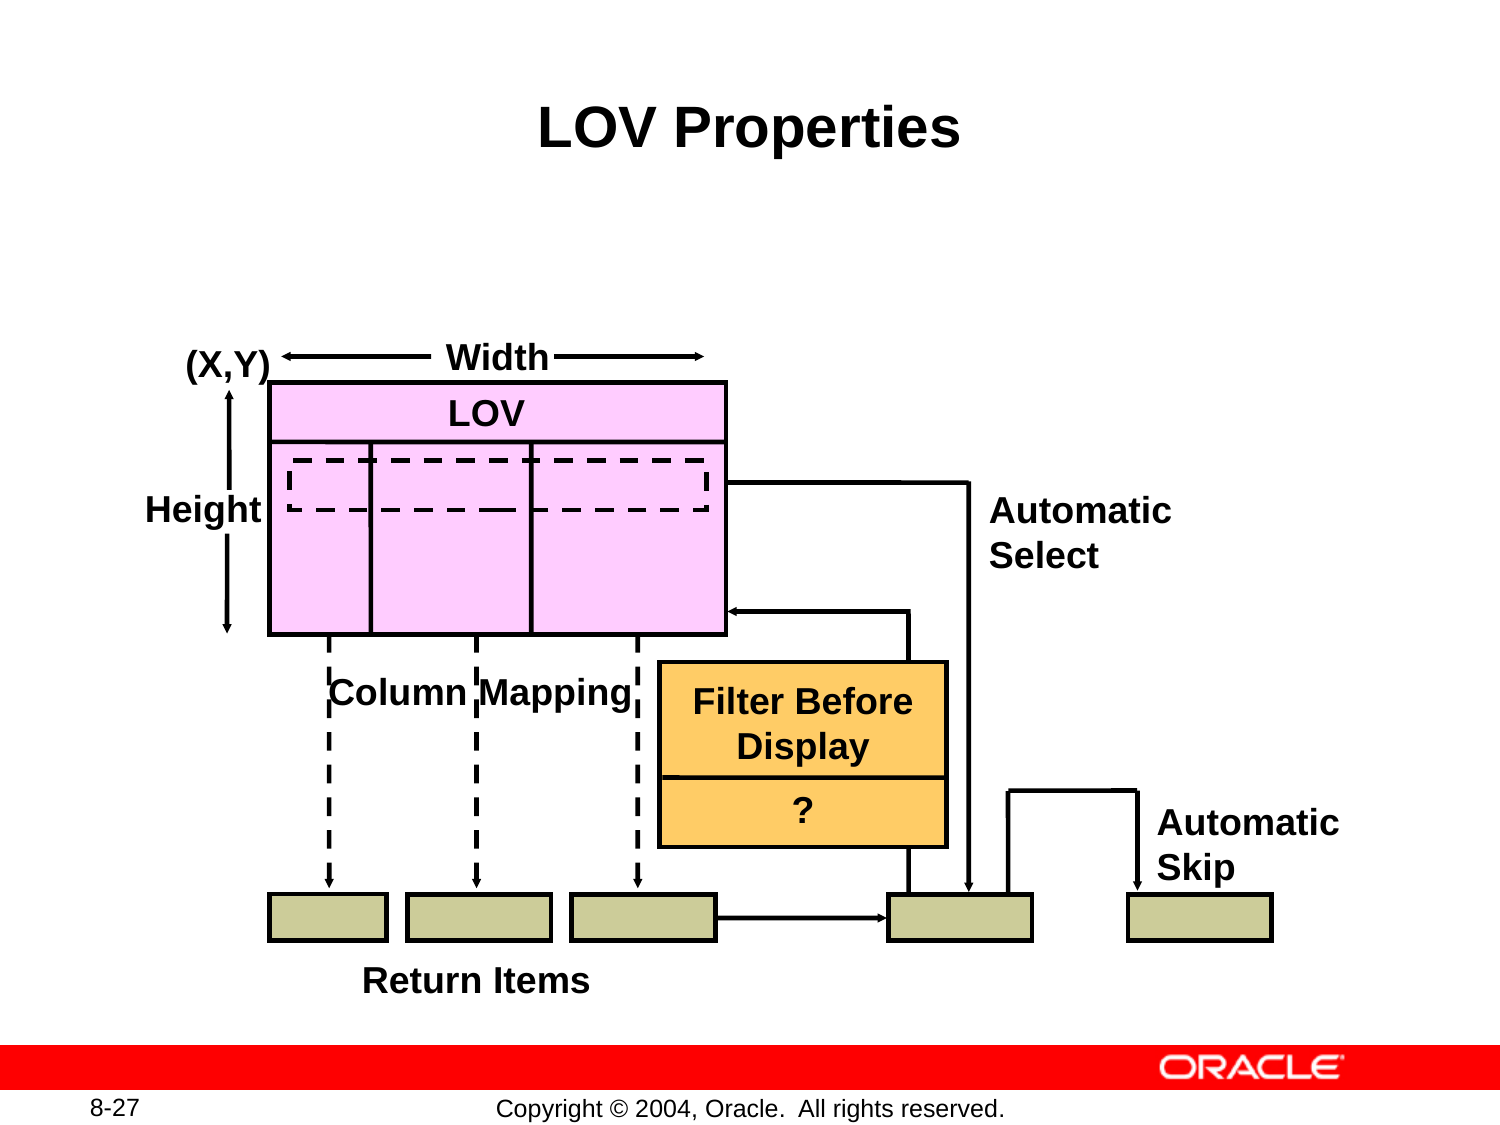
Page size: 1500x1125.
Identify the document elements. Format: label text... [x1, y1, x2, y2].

text_box [222, 533, 232, 634]
text_box [1133, 791, 1142, 891]
text_box [727, 607, 911, 616]
text_box [407, 894, 551, 941]
text_box [554, 352, 705, 361]
text_box Automatic Skip [1141, 790, 1356, 896]
text_box [633, 879, 642, 889]
text_box [325, 879, 334, 889]
text_box [225, 389, 234, 477]
text_box [964, 481, 973, 892]
text_box [571, 894, 716, 941]
text_box LOV [432, 381, 541, 442]
text_box Return Items [346, 948, 607, 1009]
text_box [541, 382, 726, 441]
text_box (X,Y) [170, 331, 286, 393]
text_box Height [129, 477, 269, 538]
text_box Width [430, 325, 566, 382]
text_box [371, 442, 531, 460]
text_box [371, 511, 531, 635]
text_box [472, 879, 481, 889]
text_box [888, 894, 1033, 941]
text_box Automatic Select [973, 478, 1188, 584]
text_box [1128, 894, 1272, 941]
text_box Column Mapping [312, 660, 648, 721]
text_box [269, 382, 432, 635]
text_box Filter Before Display ? [659, 662, 947, 847]
text_box [289, 460, 707, 511]
text_box [716, 913, 887, 923]
text_box [532, 442, 726, 635]
title LOV Properties [149, 87, 1351, 232]
text_box [281, 352, 430, 361]
text_box [269, 894, 387, 941]
